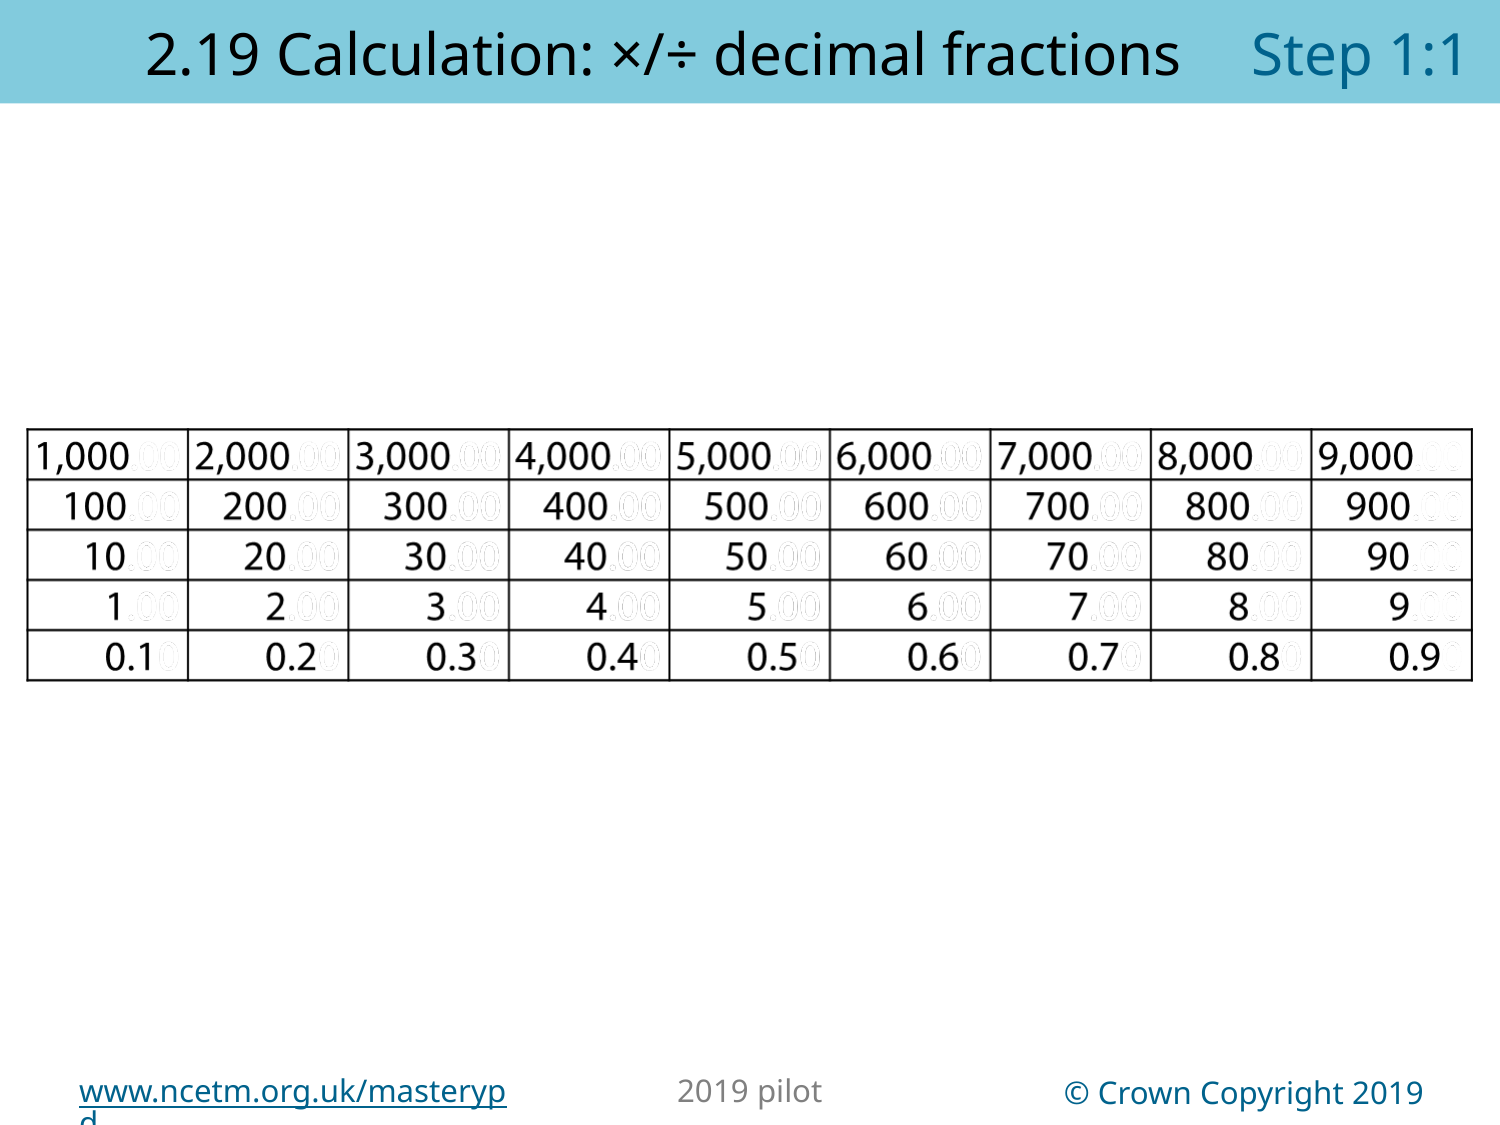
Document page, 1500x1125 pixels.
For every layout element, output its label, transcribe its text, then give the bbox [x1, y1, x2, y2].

list 2.19 Calculation: ×/÷ decimal fractions Step 1:1 [0, 0, 1500, 104]
picture [26, 417, 1474, 708]
